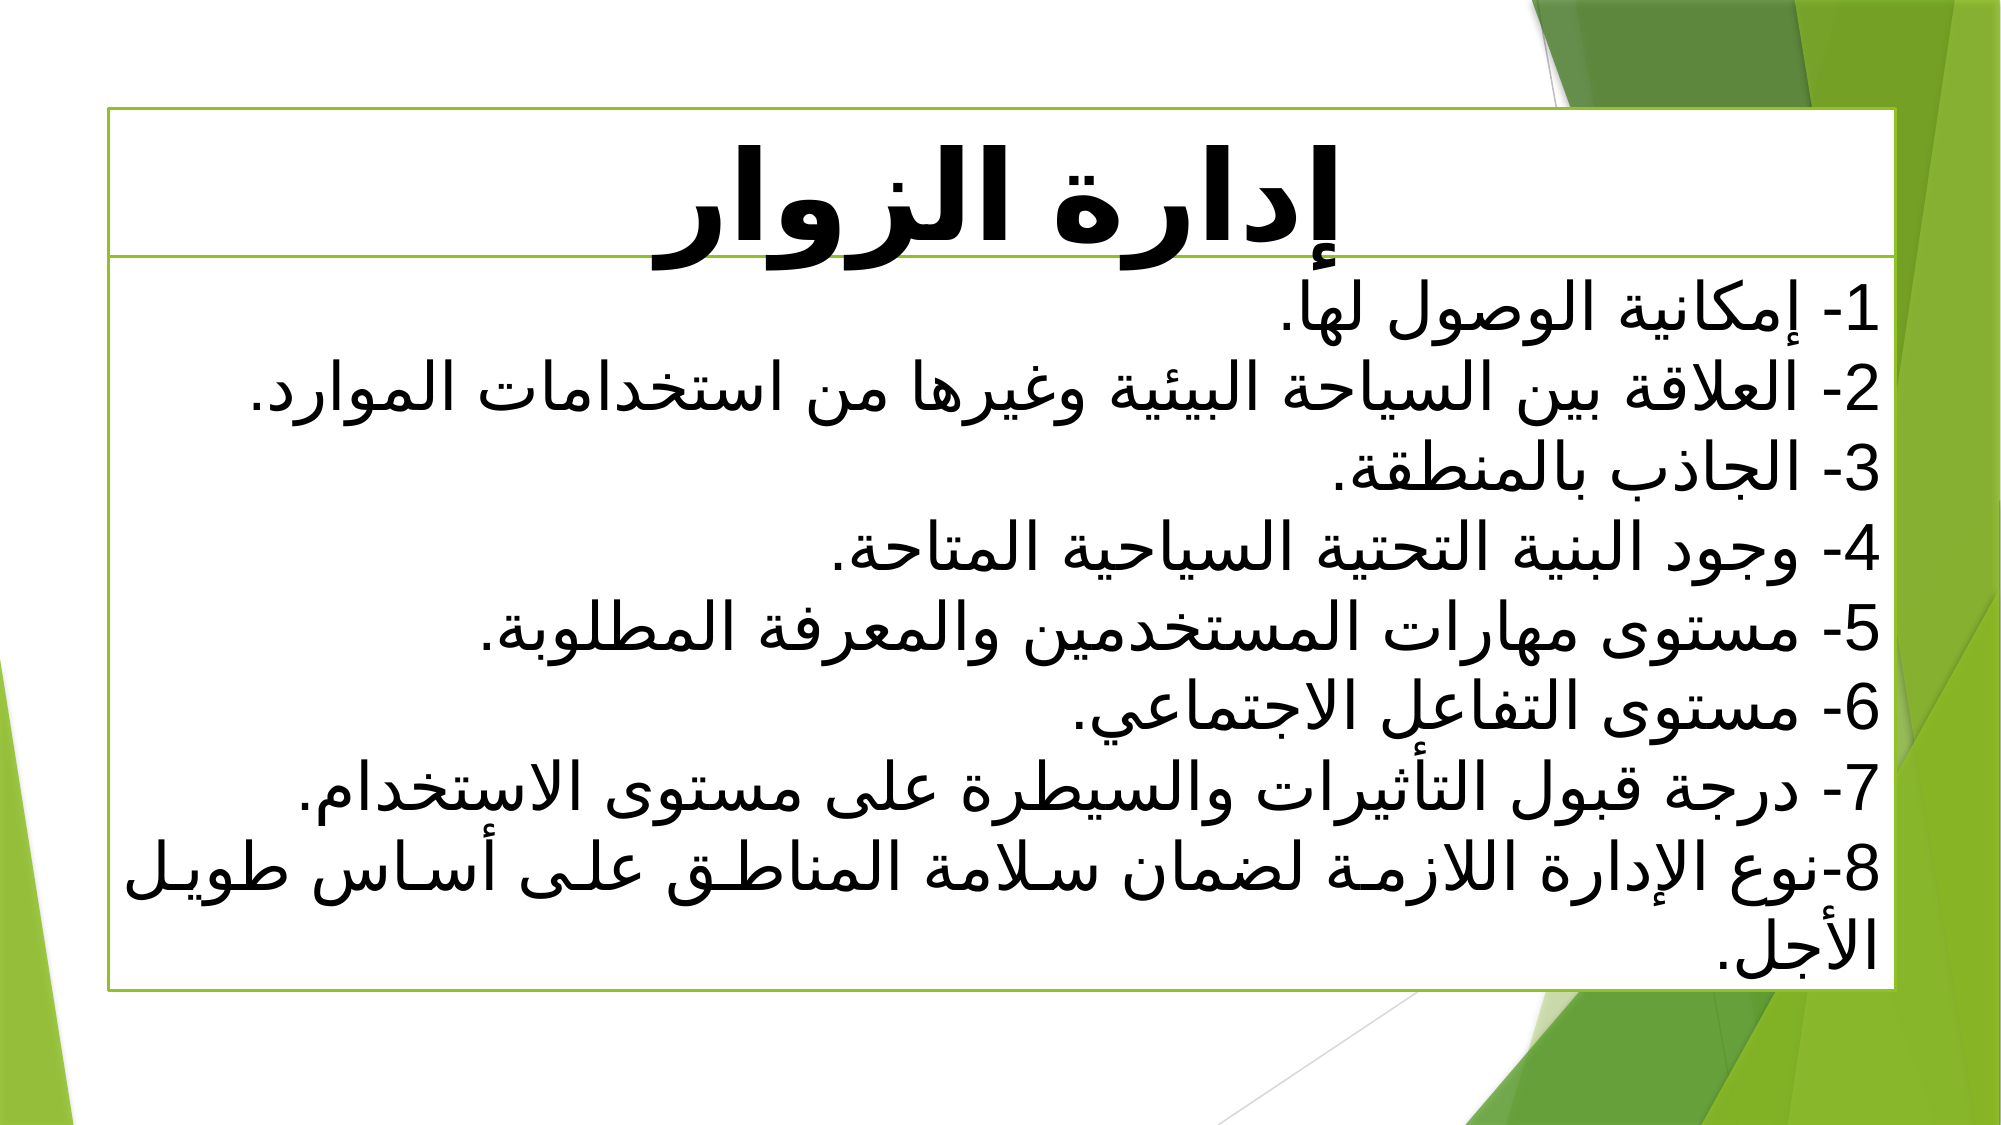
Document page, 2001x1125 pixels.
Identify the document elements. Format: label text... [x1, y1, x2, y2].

text_box 1- إمكانية الوصول لها. 2- العلاقة بين السياحة البيئية وغيرها من استخدامات الموارد. 3- الجاذب بالمنطقة. 4- وجود البنية التحتية السياحية المتاحة. 5- مستوى مهارات المستخدمين والمعرفة المطلوبة. 6- مستوى التفاعل الاجتماعي. 7- درجة قبول التأثيرات والسيطرة على مستوى الاستخدام. 8-نوع الإدارة اللازمة لضمان سلامة المناطق على أساس طويل الأجل. [107, 258, 1897, 992]
title إدارة الزوار [107, 107, 1897, 258]
